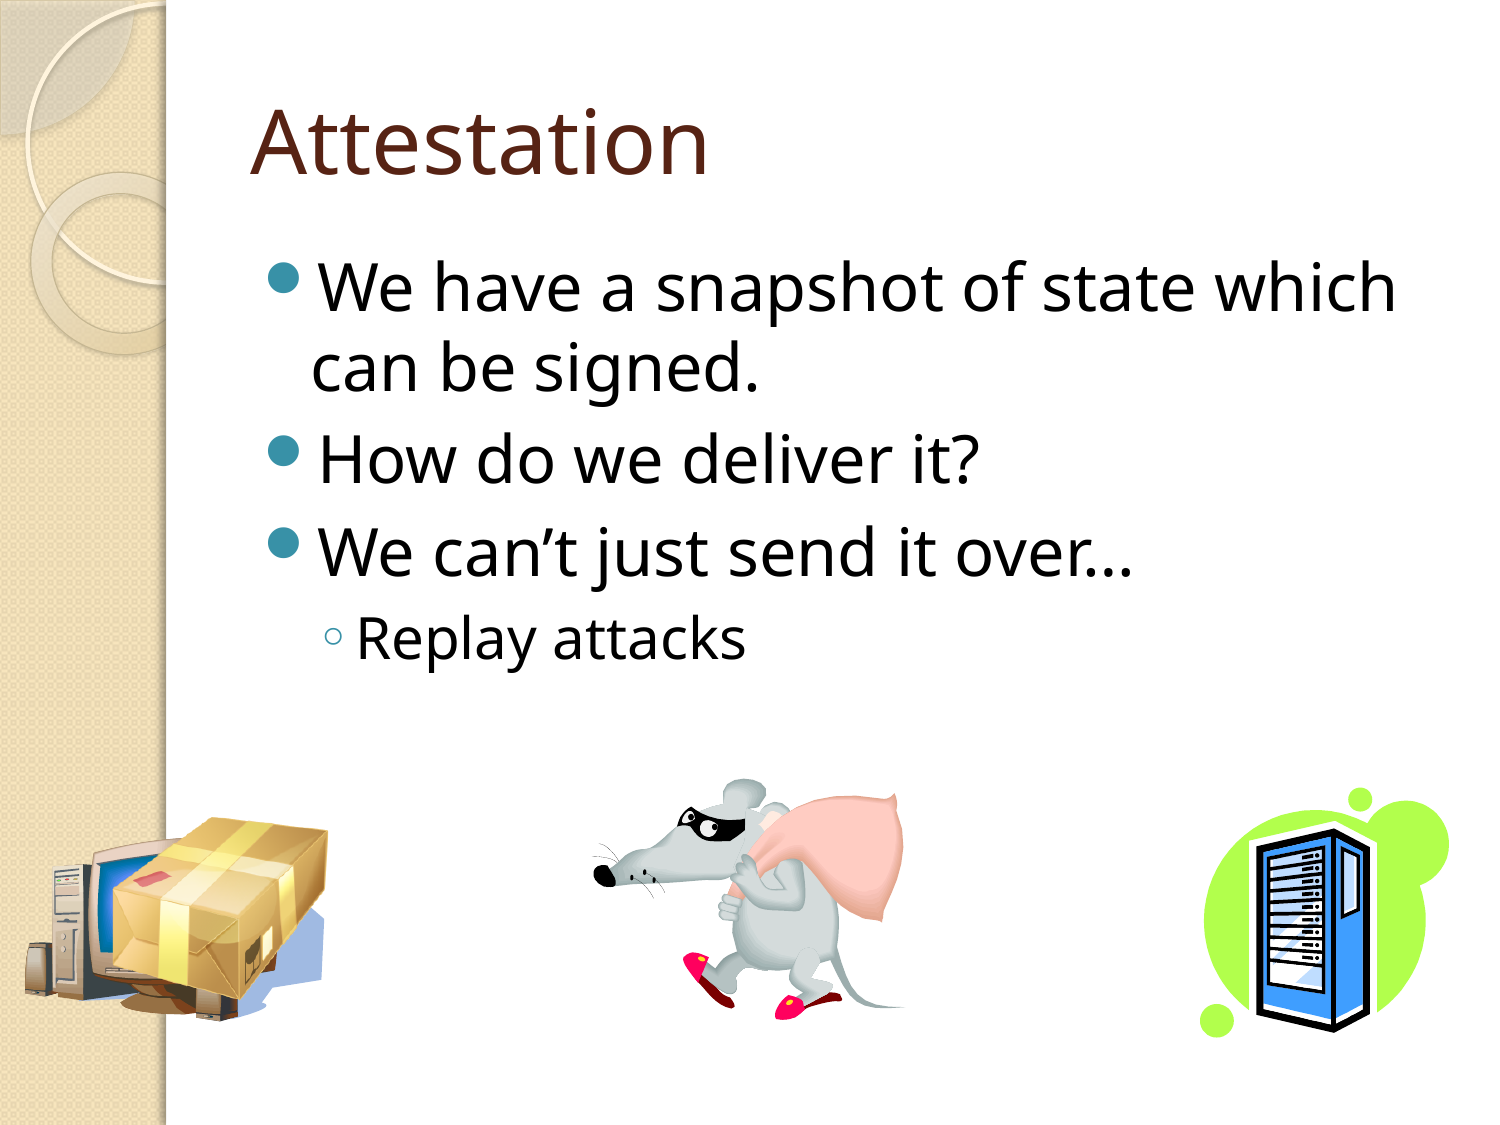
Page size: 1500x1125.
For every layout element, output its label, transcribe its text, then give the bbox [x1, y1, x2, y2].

picture [587, 762, 926, 1020]
picture [1199, 787, 1450, 1038]
title Attestation [235, 45, 1466, 233]
list We have a snapshot of state which can be signed. How do we deliver it? We can’t just send it over… Replay attacks [235, 237, 1466, 1025]
picture [24, 774, 338, 1022]
